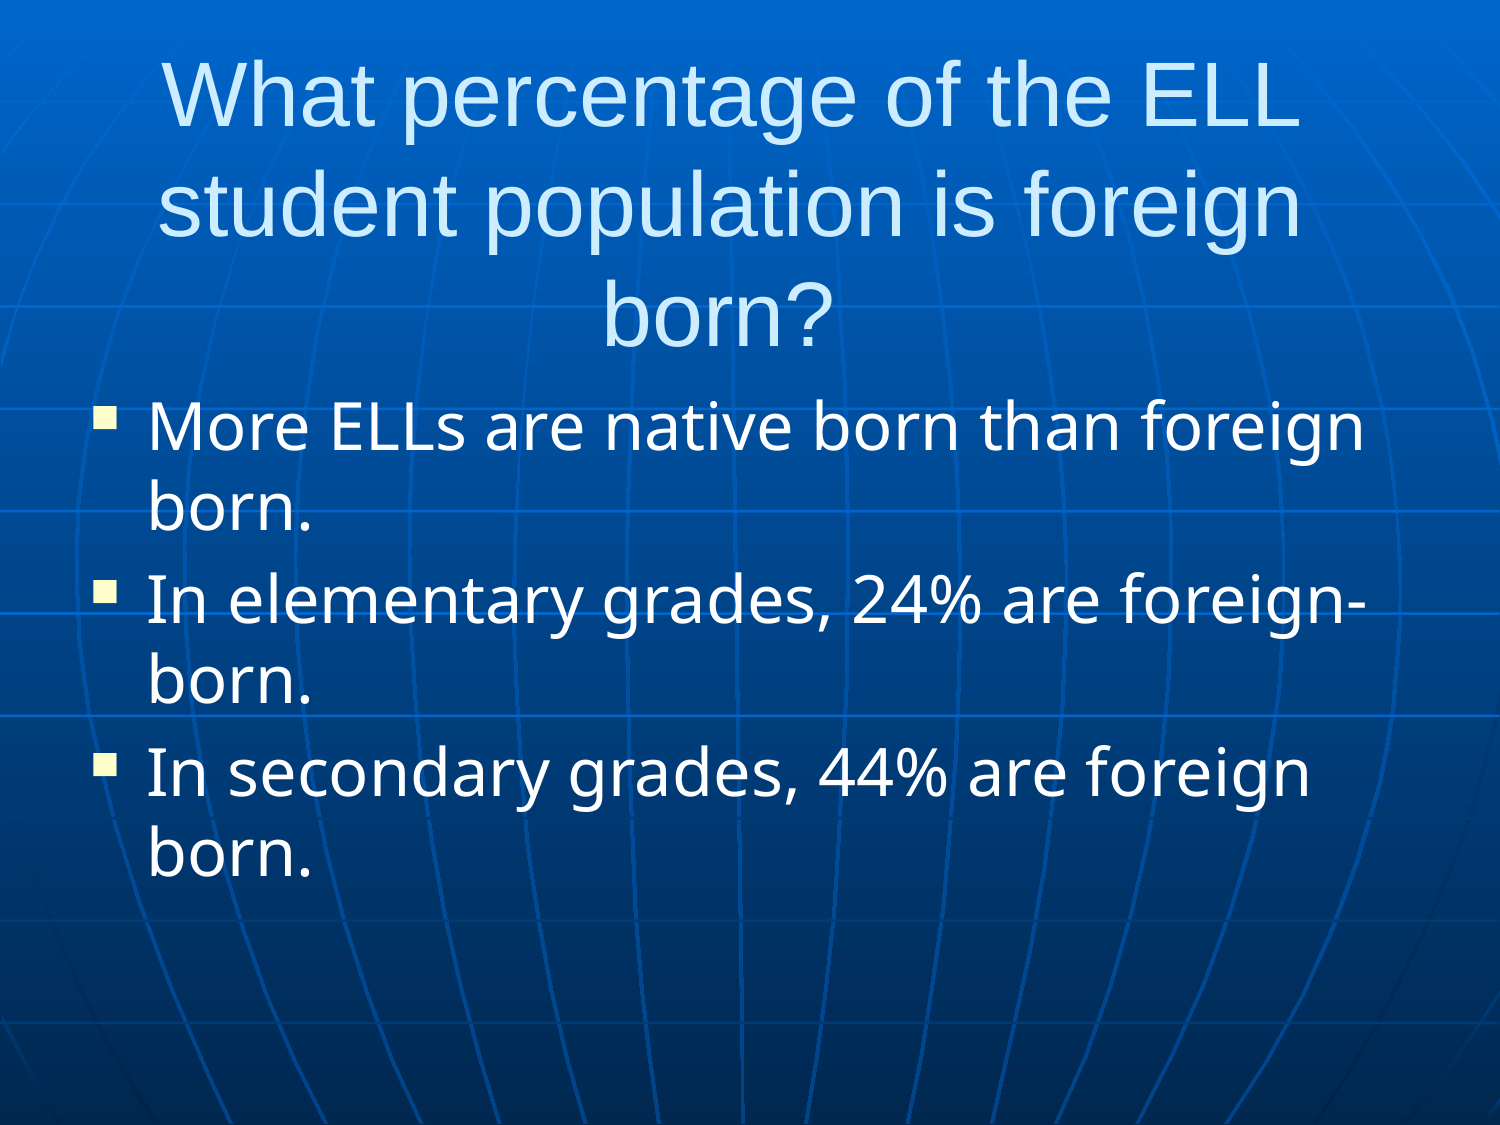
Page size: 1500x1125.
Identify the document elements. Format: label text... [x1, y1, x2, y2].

list More ELLs are native born than foreign born. In elementary grades, 24% are foreign-born. In secondary grades, 44% are foreign born. [75, 375, 1425, 1006]
title What percentage of the ELL student population is foreign born? [87, 37, 1375, 363]
